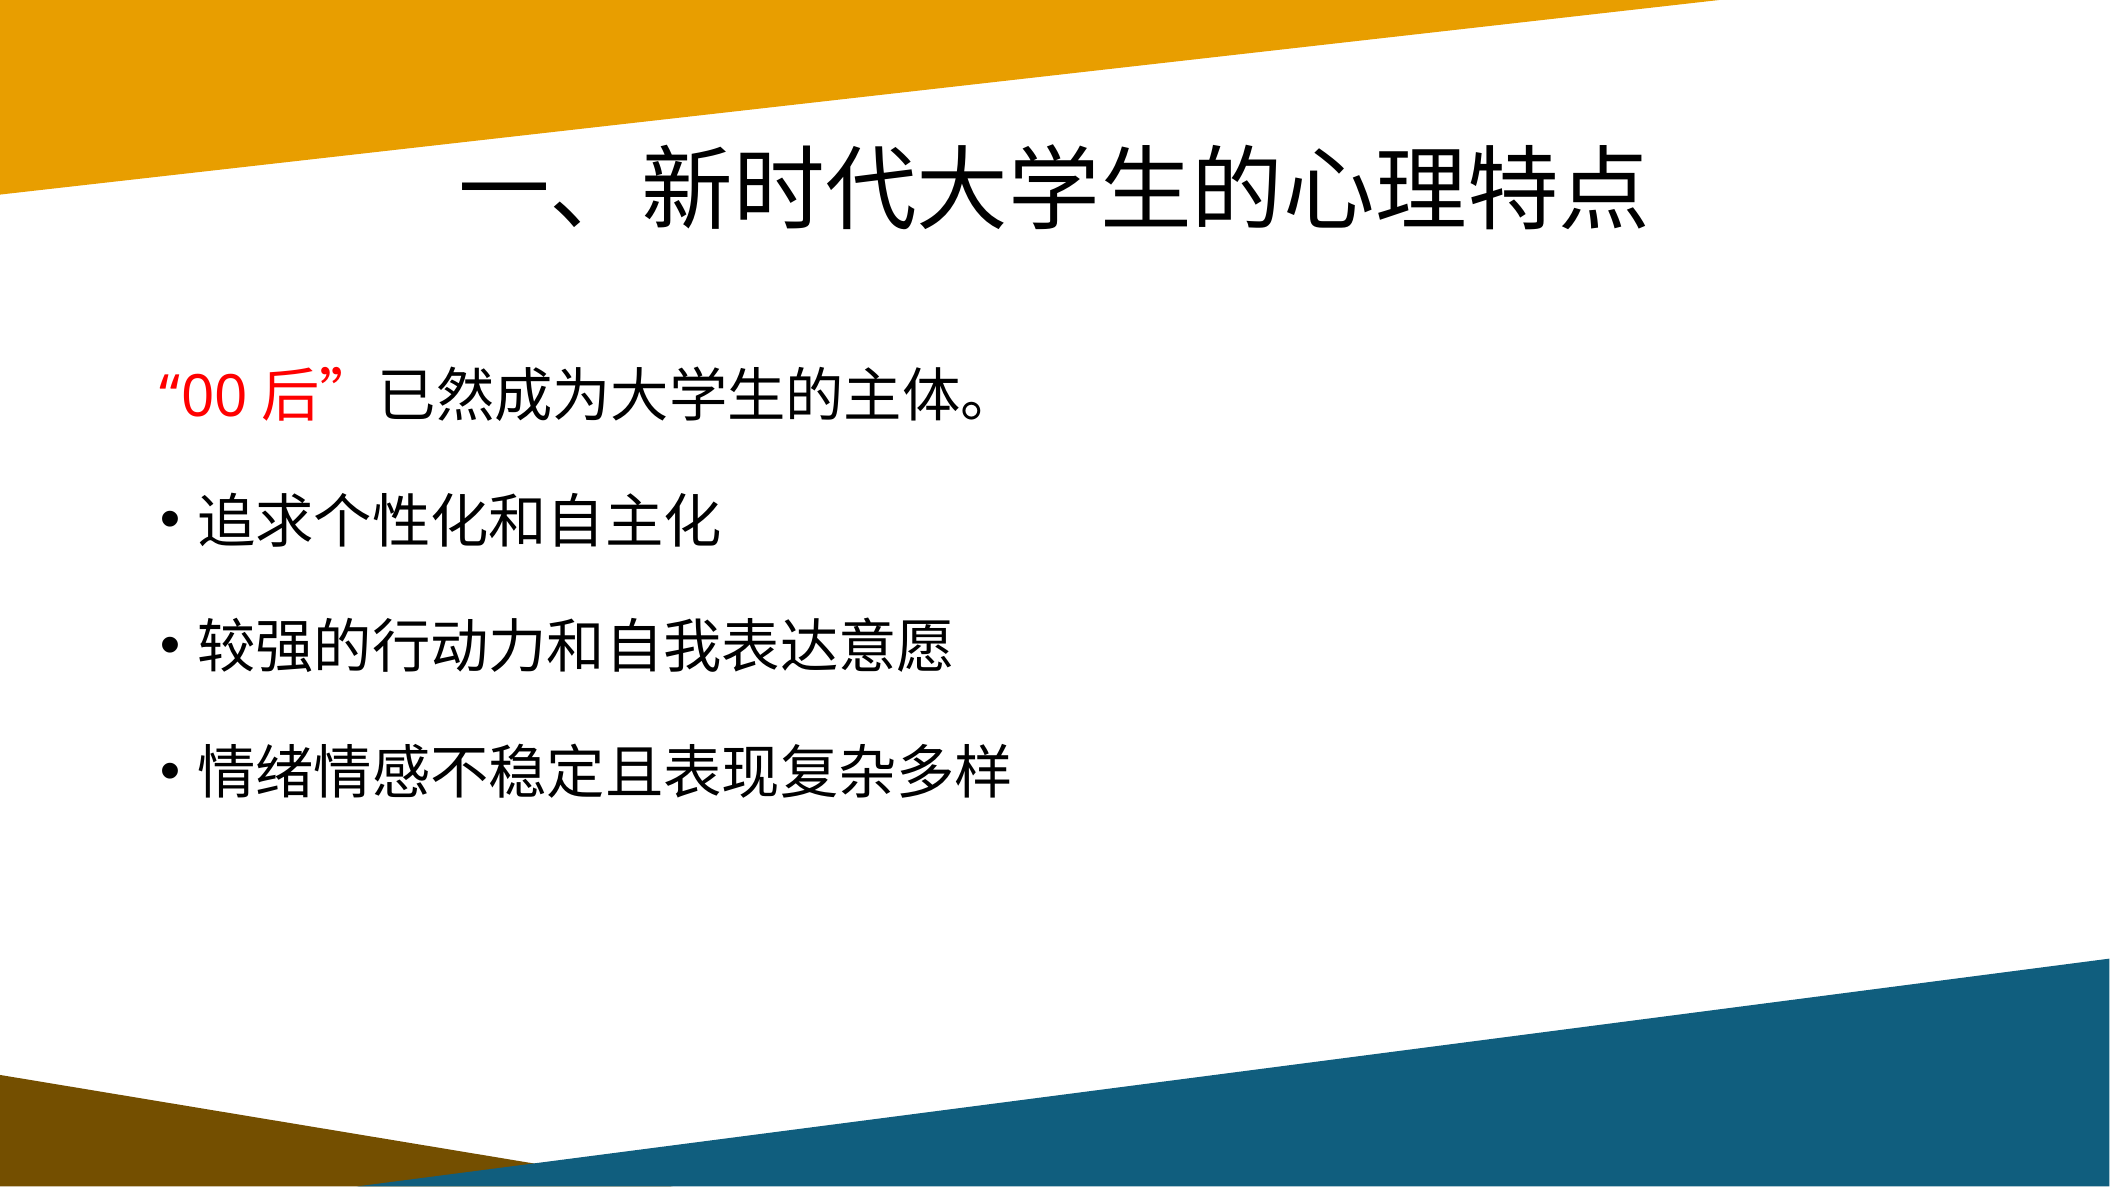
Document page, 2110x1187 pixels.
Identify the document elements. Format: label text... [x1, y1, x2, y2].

list “00后”已然成为大学生的主体。 追求个性化和自主化 较强的行动力和自我表达意愿 情绪情感不稳定且表现复杂多样 [145, 315, 1965, 1069]
title 一、新时代大学生的心理特点 [145, 94, 1965, 293]
